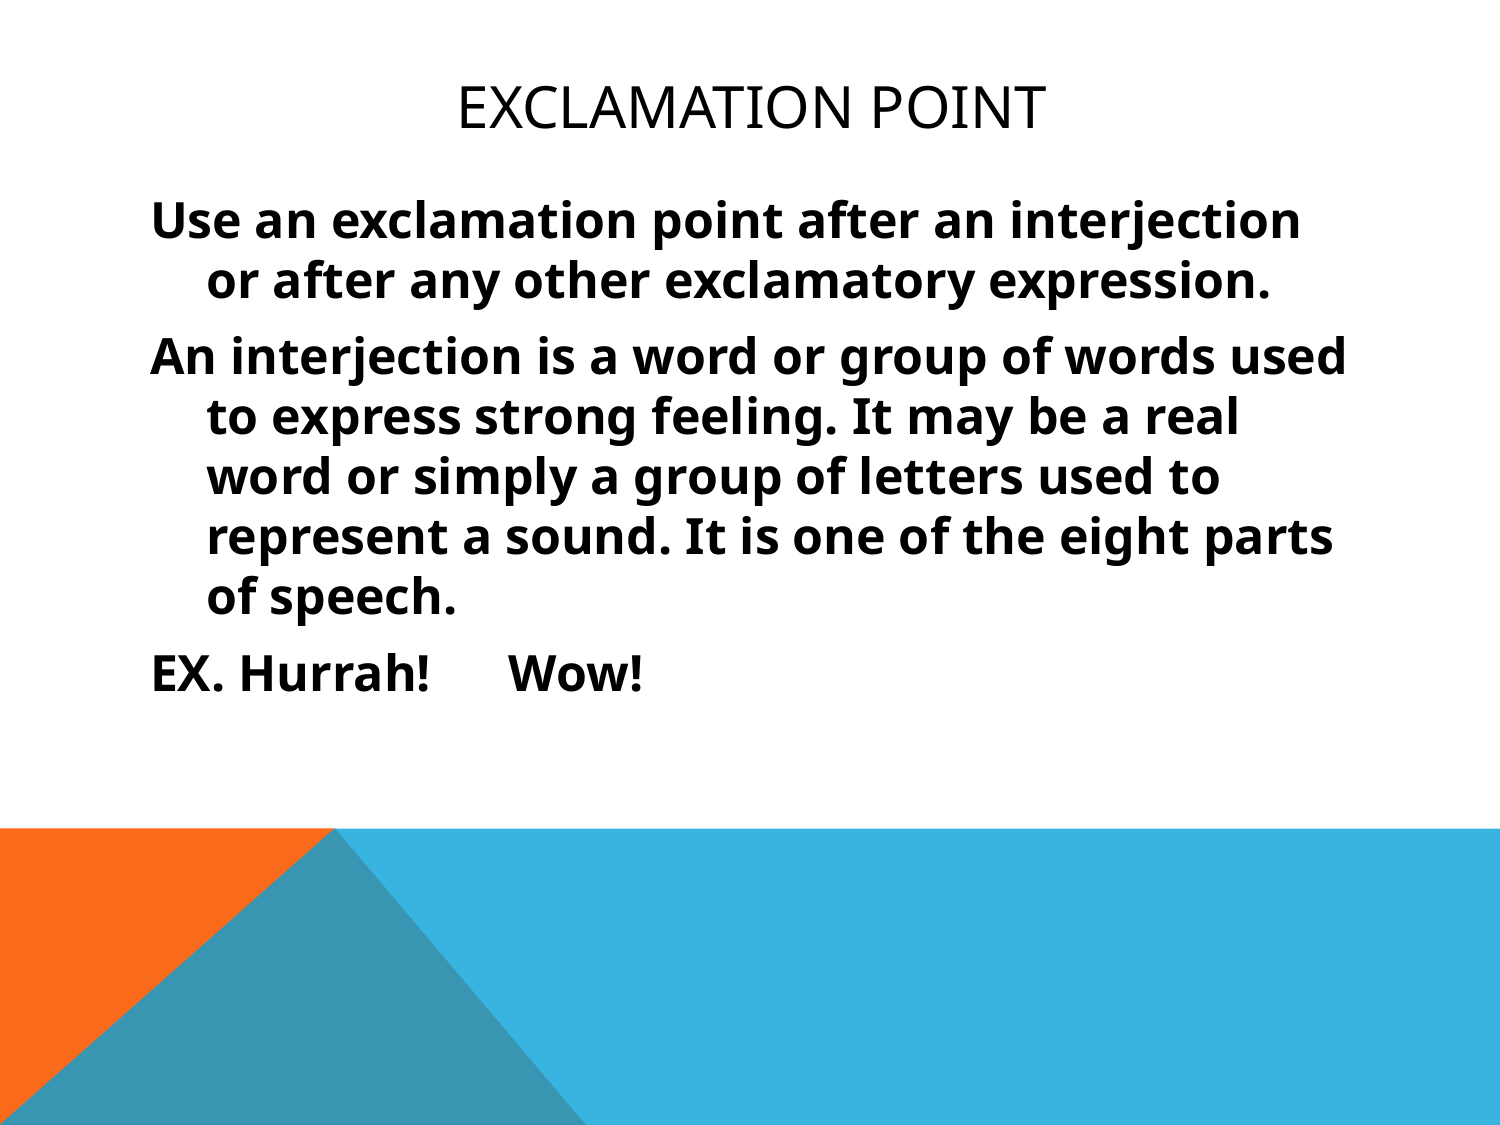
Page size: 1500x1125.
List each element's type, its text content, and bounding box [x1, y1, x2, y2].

title EXCLAMATION POINT [135, 60, 1369, 150]
list Use an exclamation point after an interjection or after any other exclamatory expression. An interjection is a word or group of words used to express strong feeling. It may be a real word or simply a group of letters used to represent a sound. It is one of the eight parts of speech. EX. Hurrah! Wow! [135, 180, 1369, 768]
